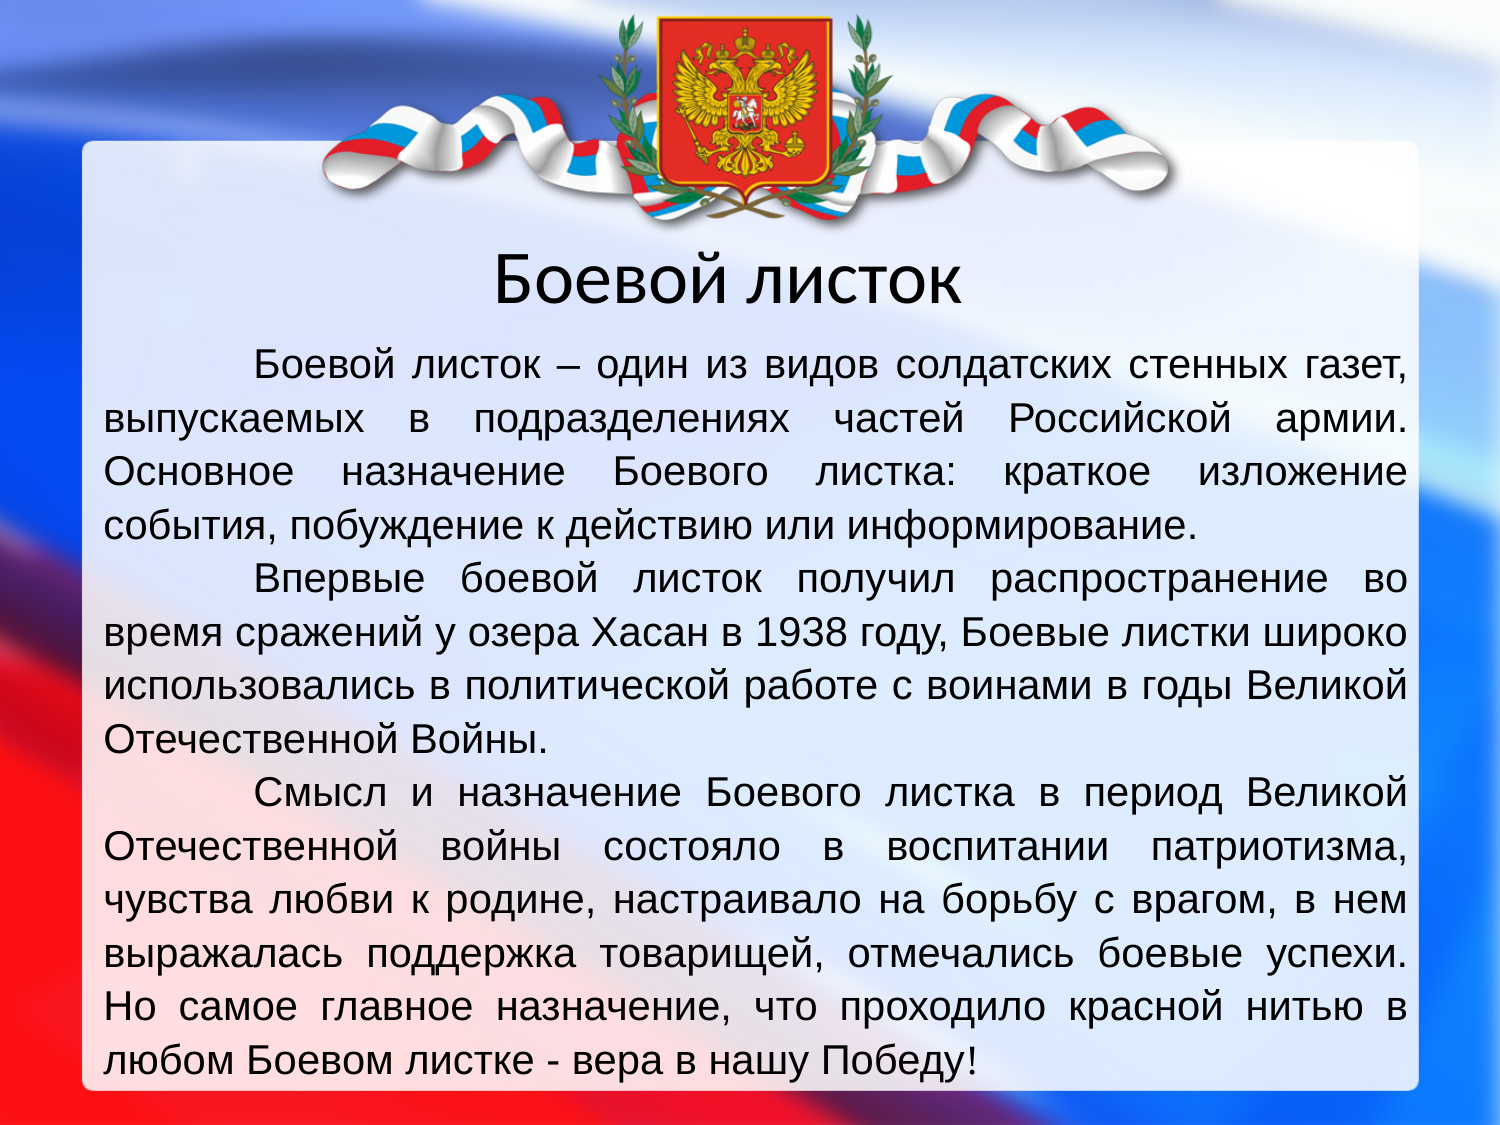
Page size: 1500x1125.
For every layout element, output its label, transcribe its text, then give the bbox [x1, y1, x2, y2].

picture [0, 0, 1500, 1125]
title Боевой листок [53, 219, 1404, 327]
text_box Боевой листок – один из видов солдатских стенных газет, выпускаемых в подразделениях частей Российской армии. Основное назначение Боевого листка: краткое изложение события, побуждение к действию или информирование. Впервые боевой листок получил распространение во время сражений у озера Хасан в 1938 году, Боевые листки широко использовались в политической работе с воинами в годы Великой Отечественной Войны. Смысл и назначение Боевого листка в период Великой Отечественной войны состояло в воспитании патриотизма, чувства любви к родине, настраивало на борьбу с врагом, в нем выражалась поддержка товарищей, отмечались боевые успехи. Но самое главное назначение, что проходило красной нитью в любом Боевом листке - вера в нашу Победу! [88, 326, 1424, 1090]
